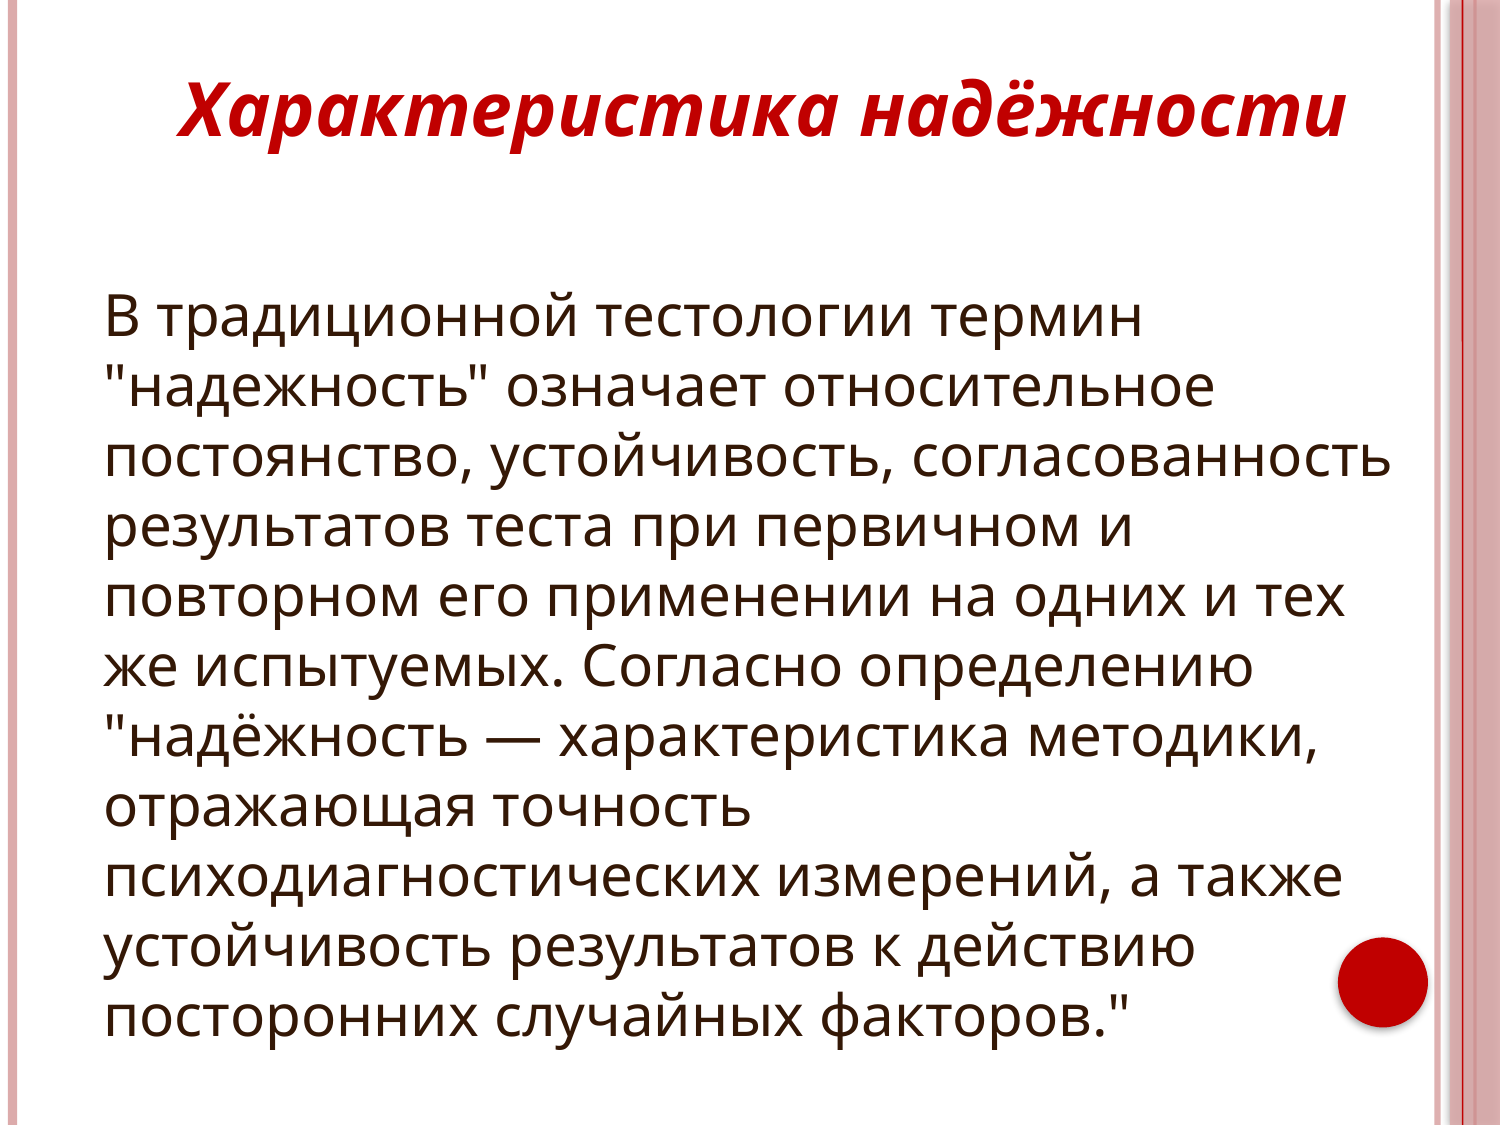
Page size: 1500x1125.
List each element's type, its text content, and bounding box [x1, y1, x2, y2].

text_box Характеристика надёжности [123, 54, 1406, 160]
text_box В традиционной тестологии термин "надежность" означает относительное постоянство, устойчивость, согласованность результатов теста при первичном и повторном его применении на одних и тех же испытуемых. Согласно определению "надёжность — характеристика методики, отражающая точность психодиагностических измерений, а также устойчивость результатов к действию посторонних случайных факторов." [88, 271, 1418, 1056]
